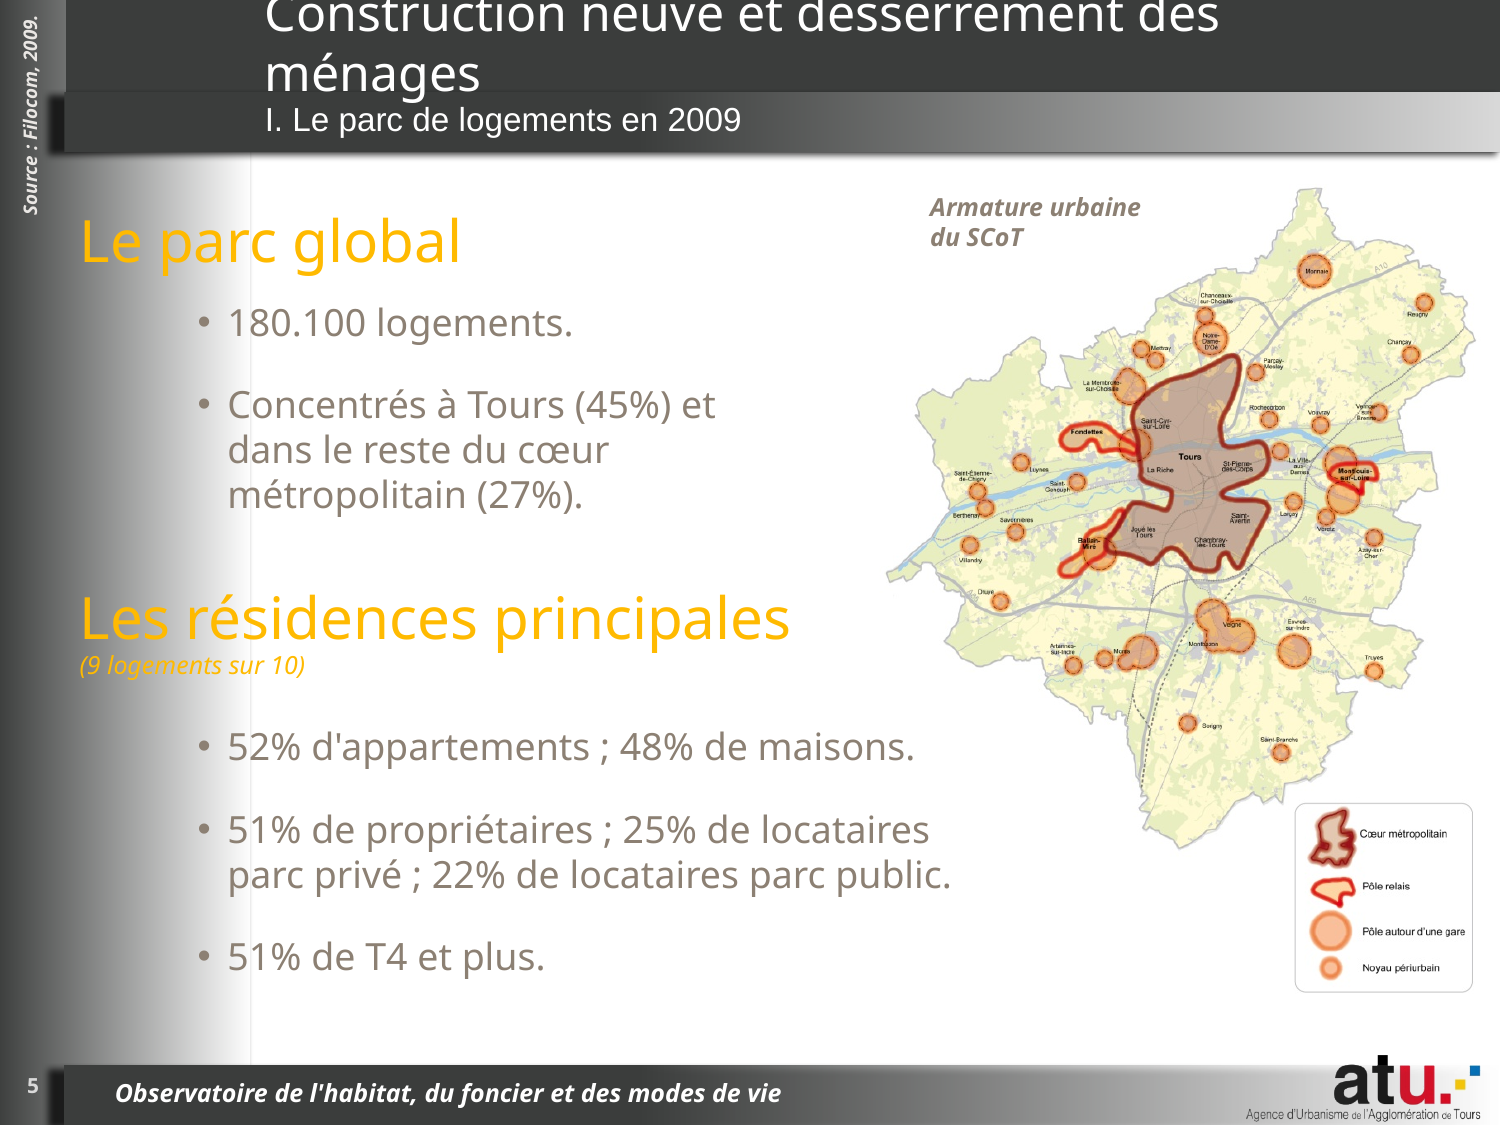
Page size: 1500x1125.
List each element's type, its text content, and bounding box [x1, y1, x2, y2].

picture [1246, 1042, 1500, 1124]
slide_number Source : Filocom, 2009. [14, 0, 45, 500]
text_box (9 logements sur 10) [64, 642, 866, 687]
text_box 180.100 logements. Concentrés à Tours (45%) et dans le reste du cœur métropolitain (27%). [183, 291, 786, 524]
text_box 52% d'appartements ; 48% de maisons. 51% de propriétaires ; 25% de locataires parc privé ; 22% de locataires parc public. 51% de T4 et plus. [182, 715, 1022, 986]
picture [879, 176, 1483, 995]
text_box Observatoire de l'habitat, du foncier et des modes de vie [76, 1070, 821, 1114]
text_box 5 [0, 1065, 67, 1125]
title Construction neuve et desserrement des ménages [249, 0, 1436, 83]
subtitle I. Le parc de logements en 2009 [249, 90, 1247, 150]
text_box Les résidences principales [64, 574, 866, 642]
text_box Le parc global [64, 196, 866, 281]
